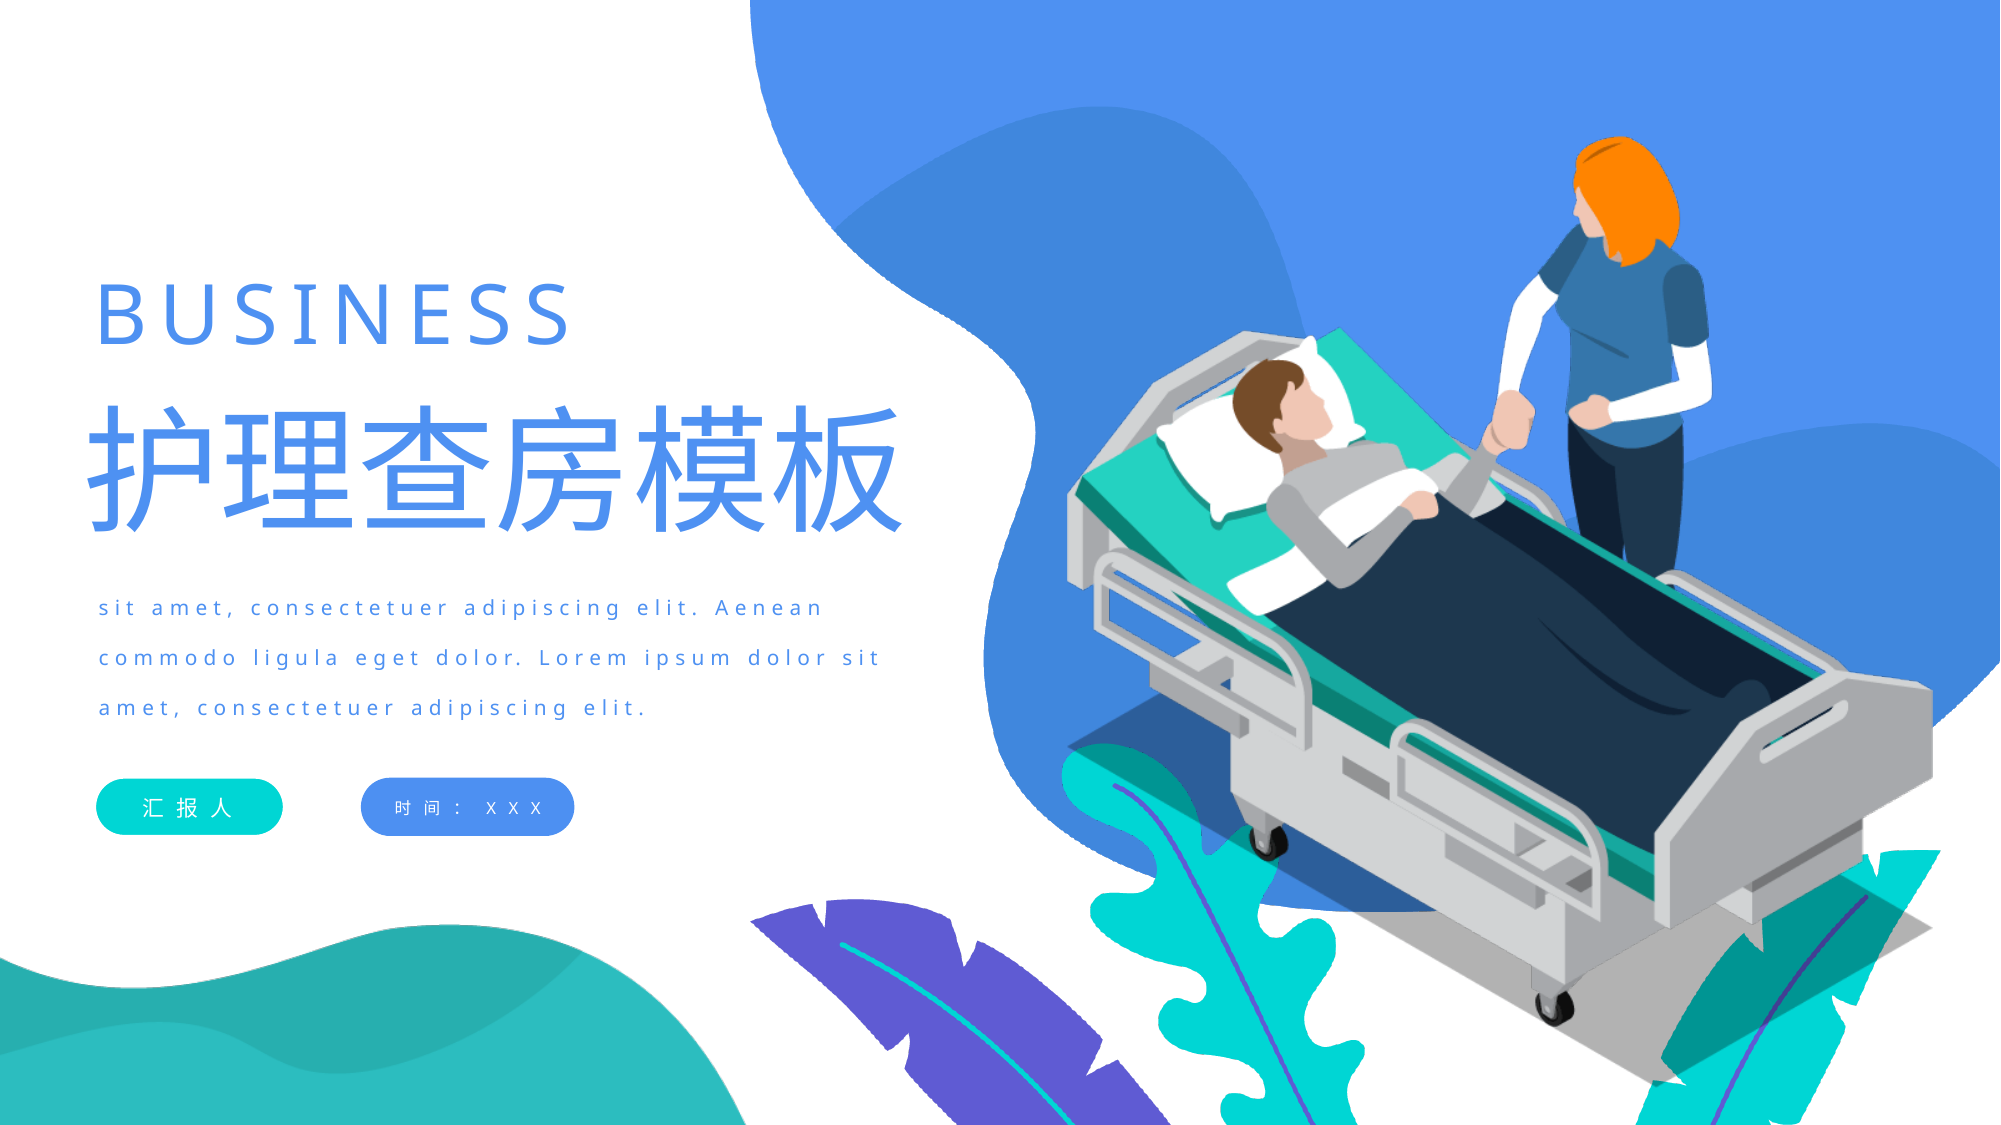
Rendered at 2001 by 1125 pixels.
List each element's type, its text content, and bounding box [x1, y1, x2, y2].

picture [0, 0, 2000, 1125]
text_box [94, 777, 575, 836]
text_box sit amet, consectetuer adipiscing elit. Aenean commodo ligula eget dolor. Lorem ipsum dolor sit amet, consectetuer adipiscing elit. [83, 562, 749, 727]
text_box BUSINESS [78, 253, 625, 369]
text_box 护理查房模板 [67, 376, 749, 557]
